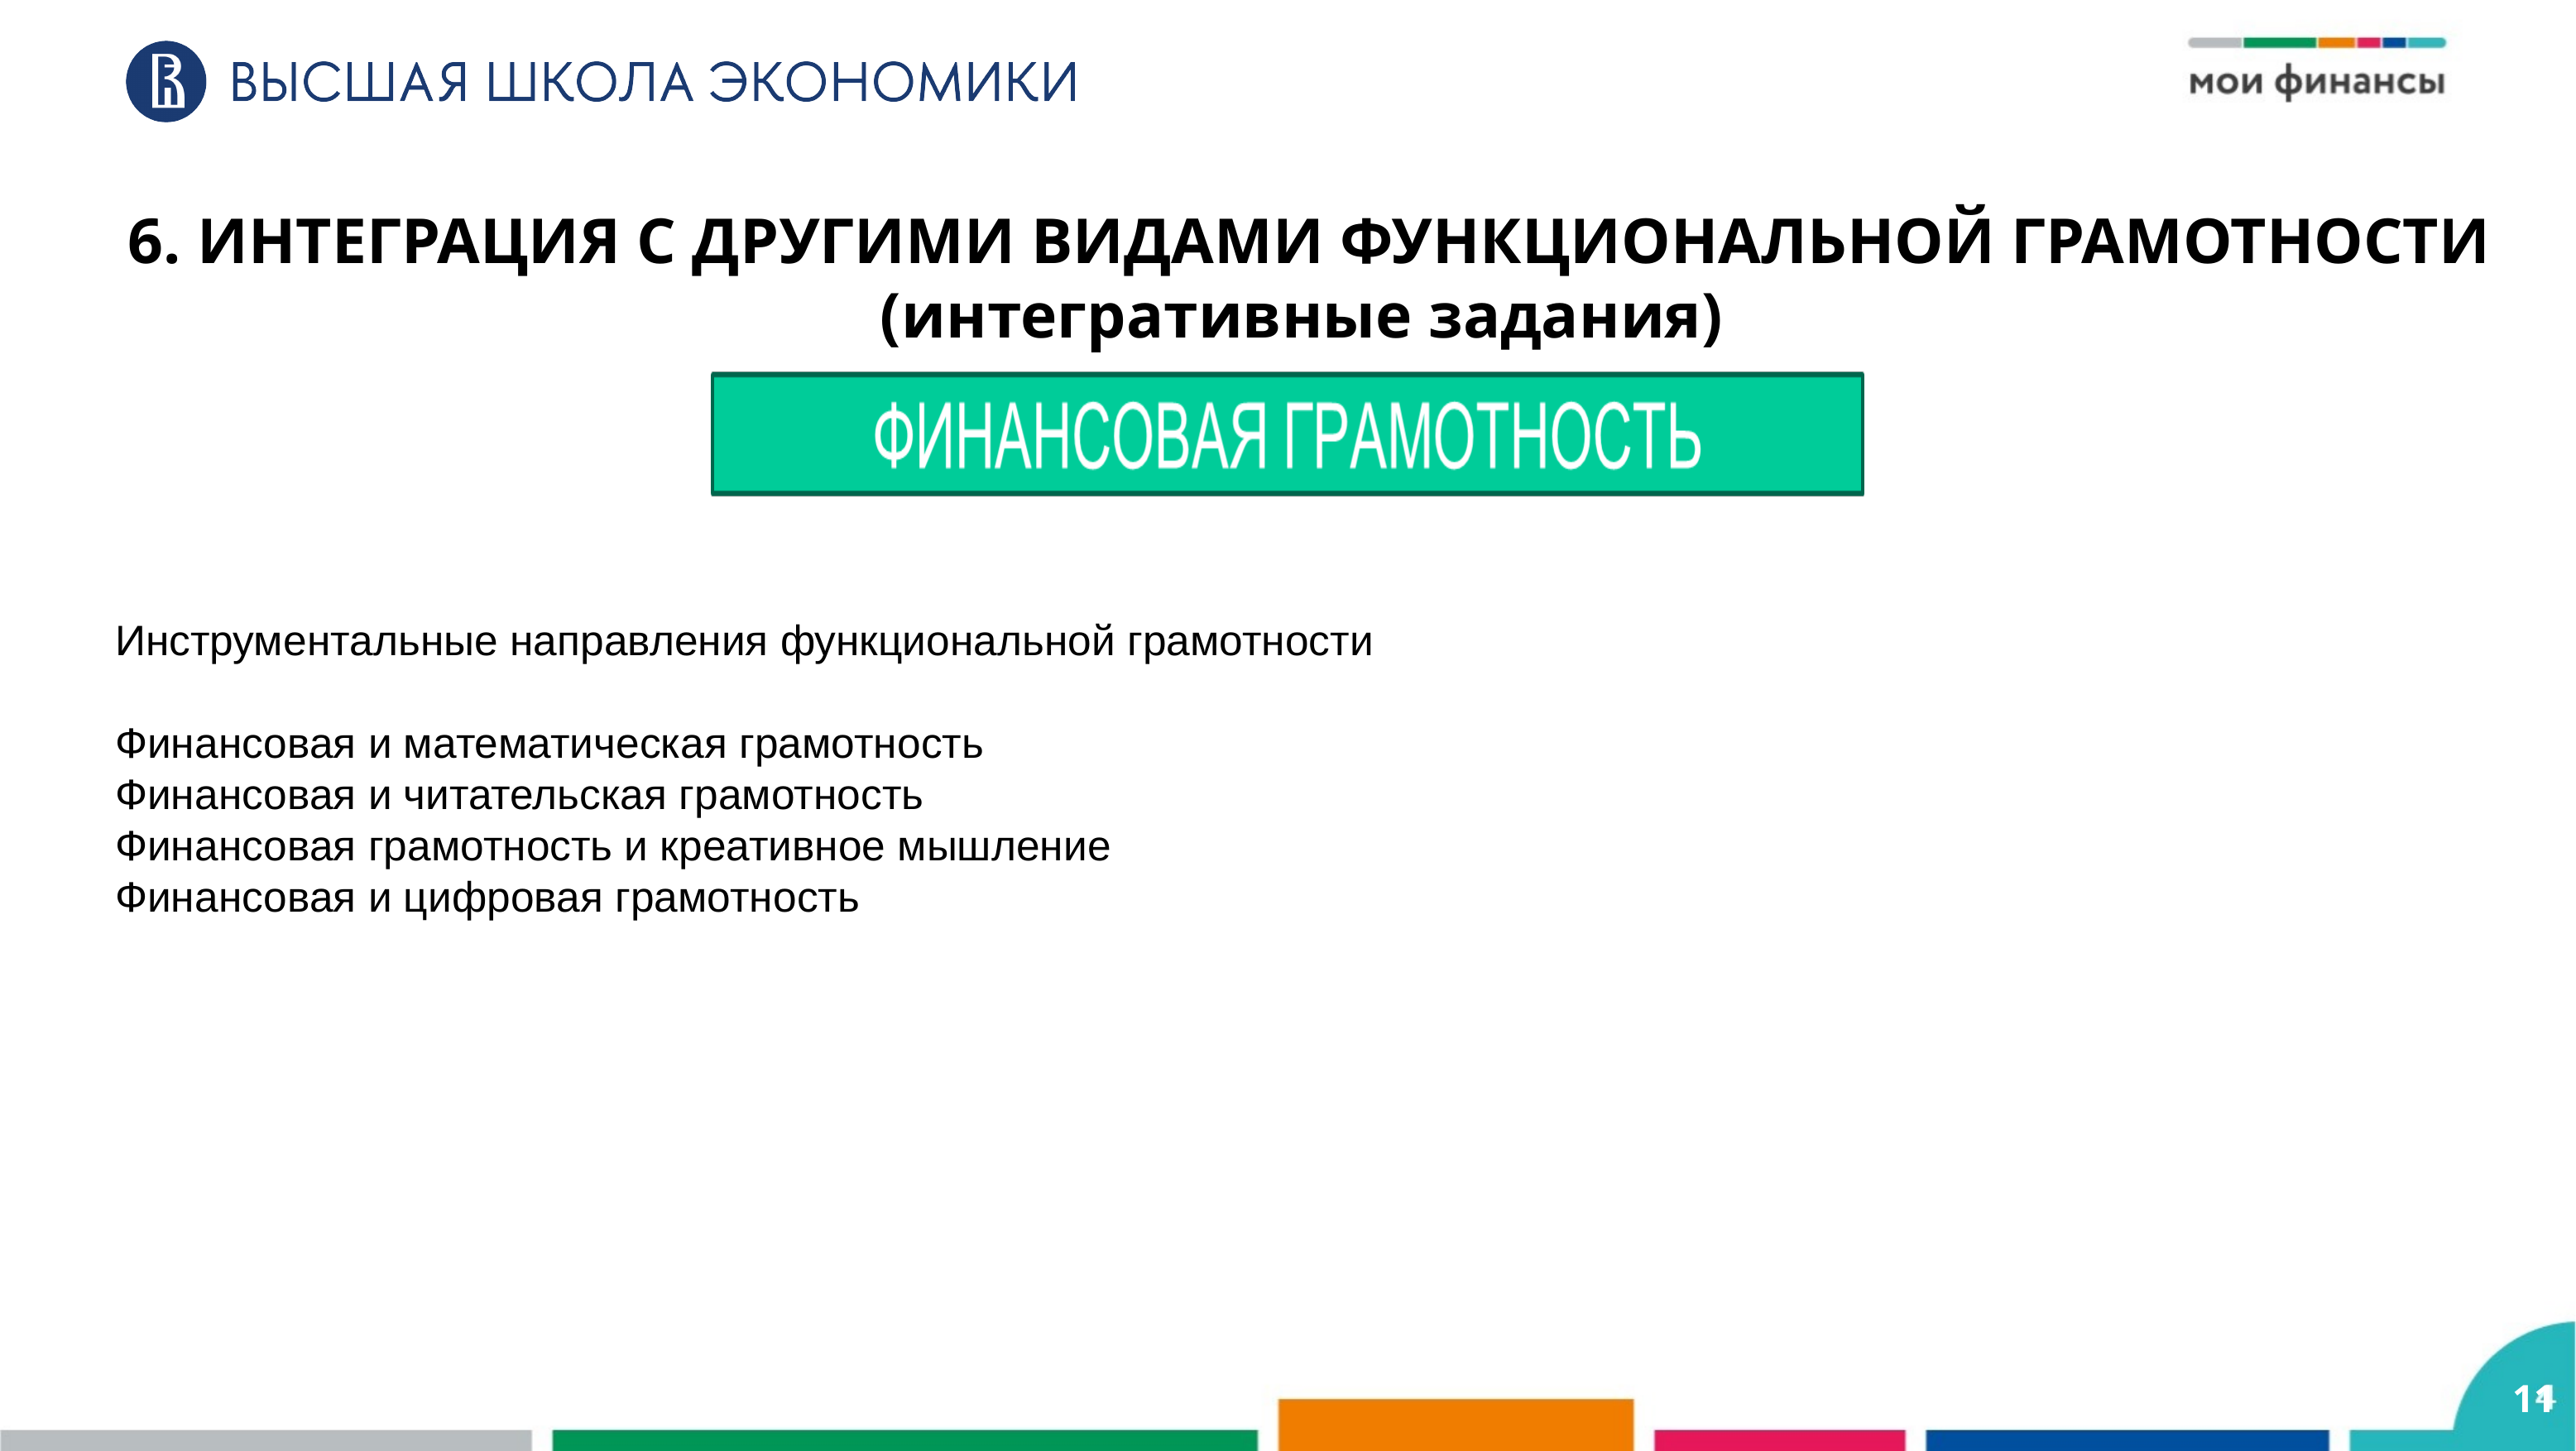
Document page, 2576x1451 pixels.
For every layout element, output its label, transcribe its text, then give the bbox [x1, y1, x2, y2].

picture [0, 0, 2576, 1451]
text_box Инструментальные направления функциональной грамотности Финансовая и математическая грамотность Финансовая и читательская грамотность Финансовая грамотность и креативное мышление Финансовая и цифровая грамотность [103, 607, 2267, 978]
text_box 6. ИНТЕГРАЦИЯ С ДРУГИМИ ВИДАМИ ФУНКЦИОНАЛЬНОЙ ГРАМОТНОСТИ (интегративные задания) [44, 192, 2576, 510]
slide_number 11 [2470, 1365, 2576, 1430]
